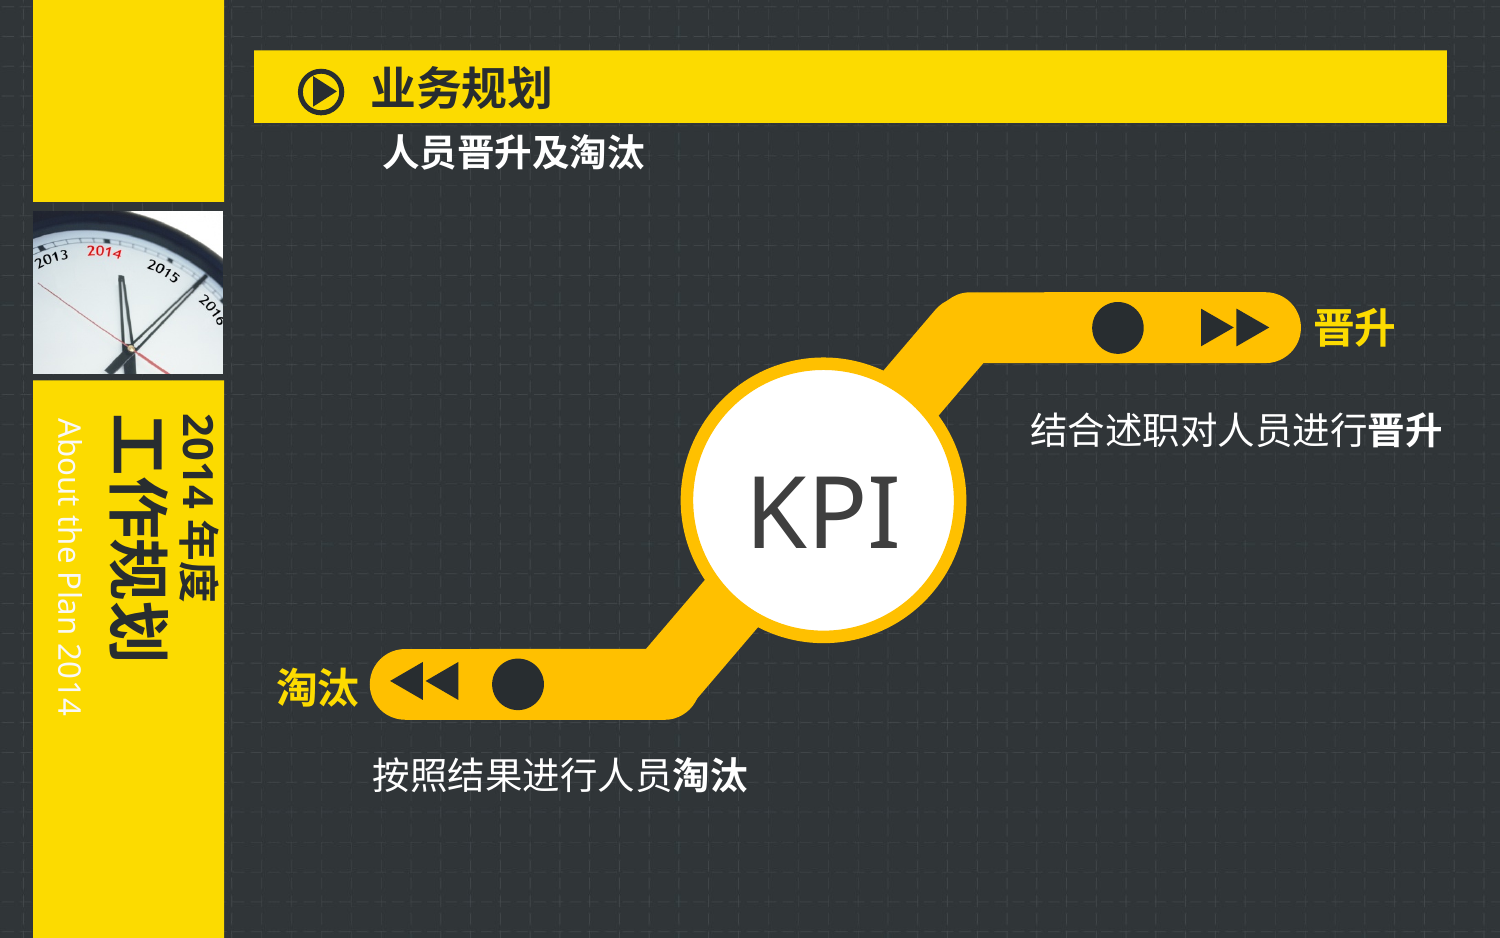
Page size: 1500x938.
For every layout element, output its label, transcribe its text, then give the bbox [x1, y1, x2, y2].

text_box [297, 52, 569, 123]
text_box 人员晋升及淘汰 [367, 123, 660, 182]
text_box [254, 50, 298, 123]
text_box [32, 0, 225, 938]
text_box [567, 50, 1447, 123]
text_box 淘汰 [261, 629, 364, 720]
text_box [686, 363, 961, 638]
picture [0, 0, 32, 938]
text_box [389, 661, 459, 701]
text_box 结合述职对人员进行晋升 [1307, 399, 1458, 460]
text_box 晋升 [1307, 294, 1412, 360]
picture [225, 0, 1500, 938]
text_box 按照结果进行人员淘汰 [357, 722, 763, 805]
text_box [369, 241, 1302, 775]
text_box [1200, 308, 1270, 347]
